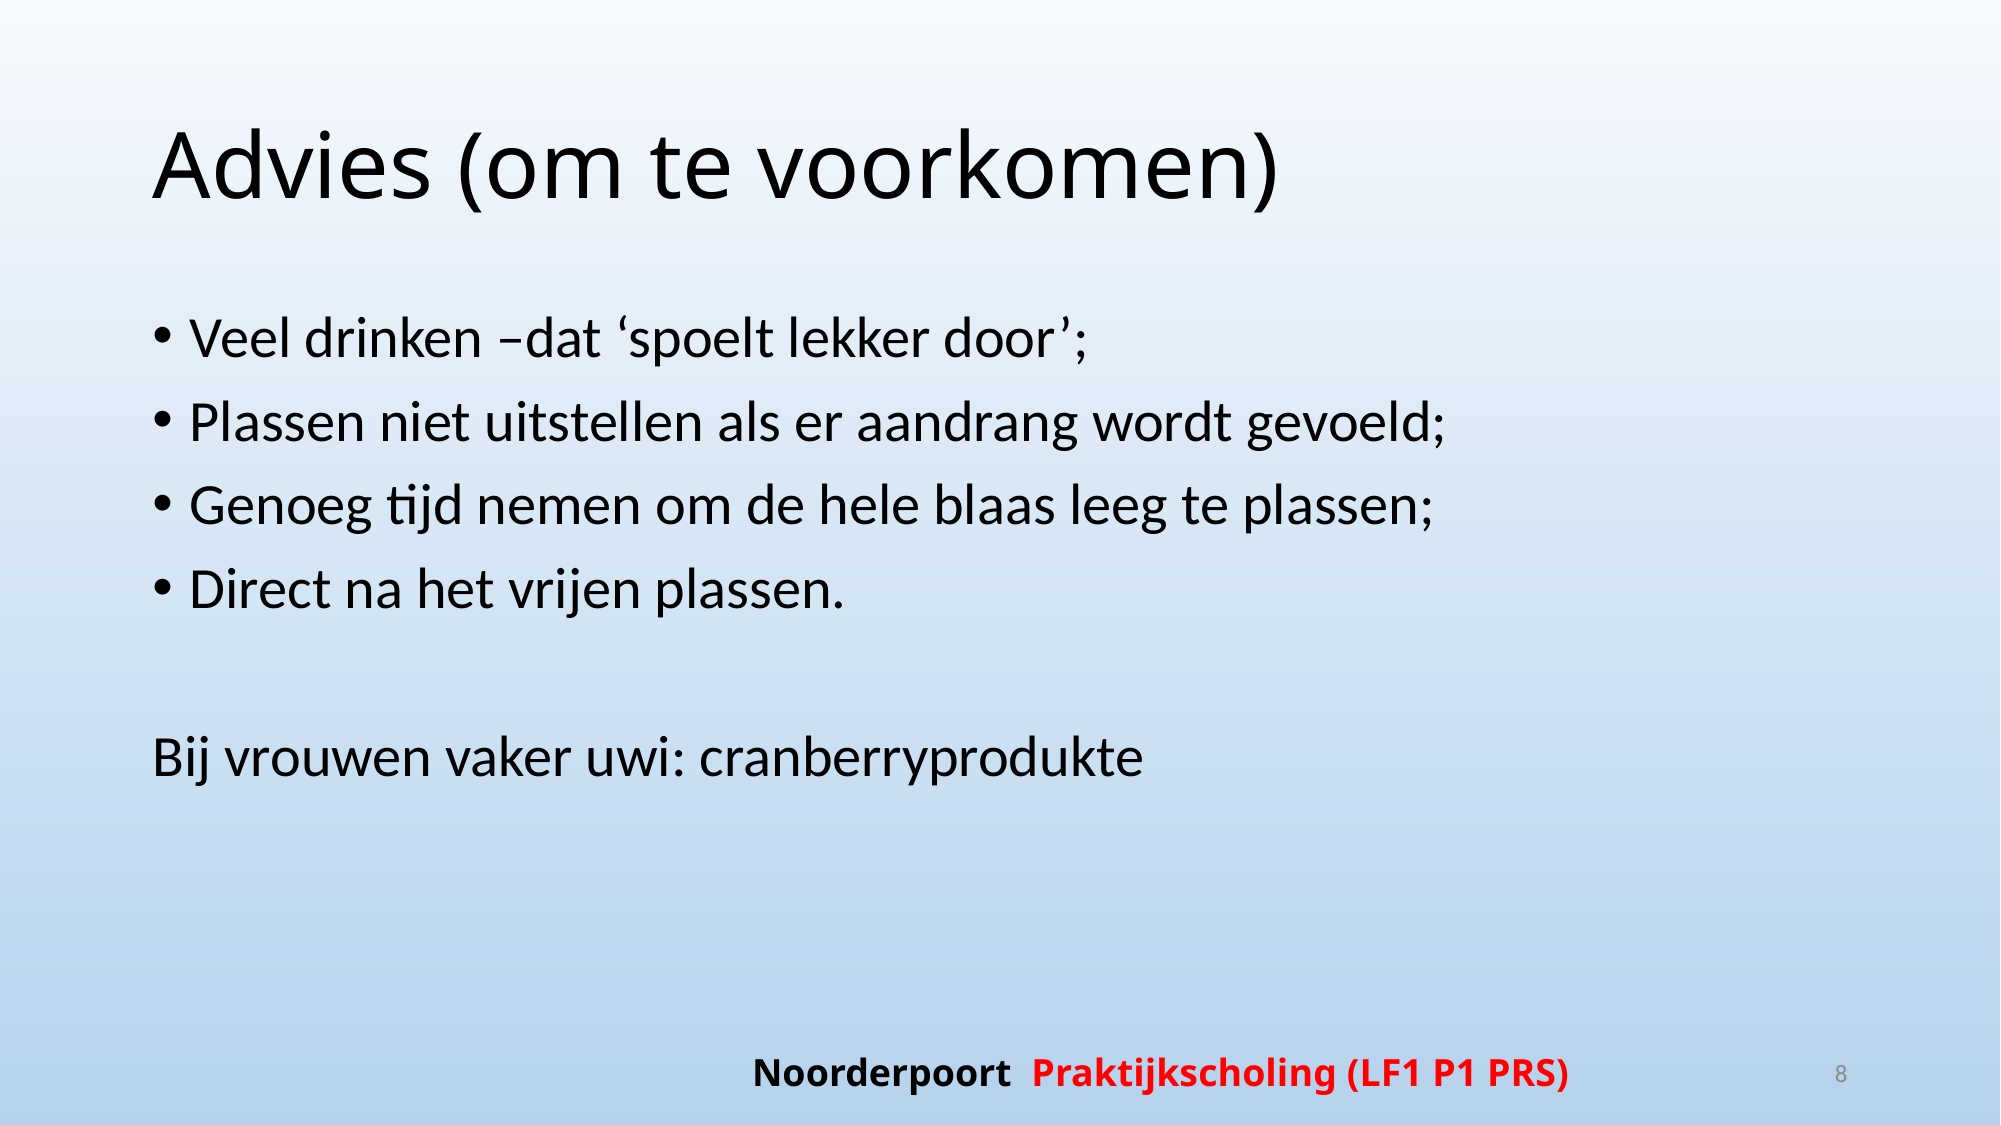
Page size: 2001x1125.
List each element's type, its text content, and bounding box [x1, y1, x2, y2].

text_box Noorderpoort Praktijkscholing (LF1 P1 PRS) [737, 1041, 1624, 1102]
list Veel drinken –dat ‘spoelt lekker door’; Plassen niet uitstellen als er aandrang wordt gevoeld; Genoeg tijd nemen om de hele blaas leeg te plassen; Direct na het vrijen plassen. Bij vrouwen vaker uwi: cranberryprodukte [137, 299, 1863, 1014]
slide_number 8 [1412, 1042, 1863, 1103]
title Advies (om te voorkomen) [137, 59, 1863, 278]
